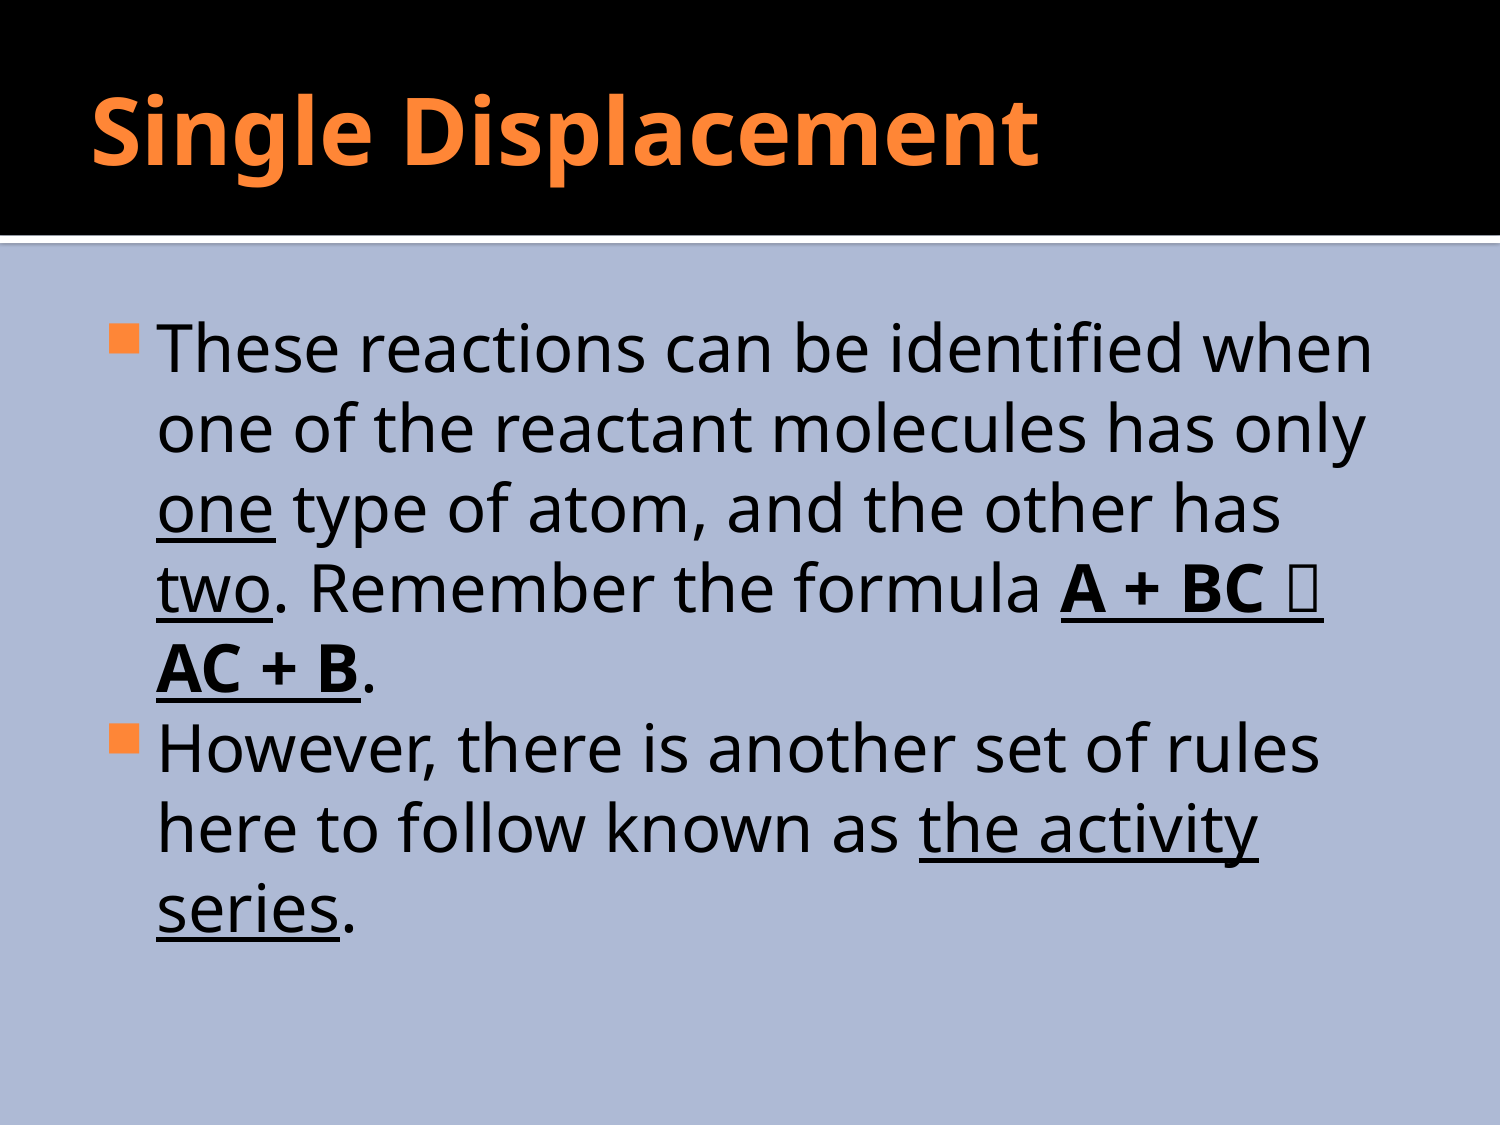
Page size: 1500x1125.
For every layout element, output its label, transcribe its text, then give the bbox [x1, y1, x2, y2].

list These reactions can be identified when one of the reactant molecules has only one type of atom, and the other has two. Remember the formula A + BC  AC + B. However, there is another set of rules here to follow known as the activity series. [75, 291, 1425, 1050]
title Single Displacement [75, 25, 1425, 231]
